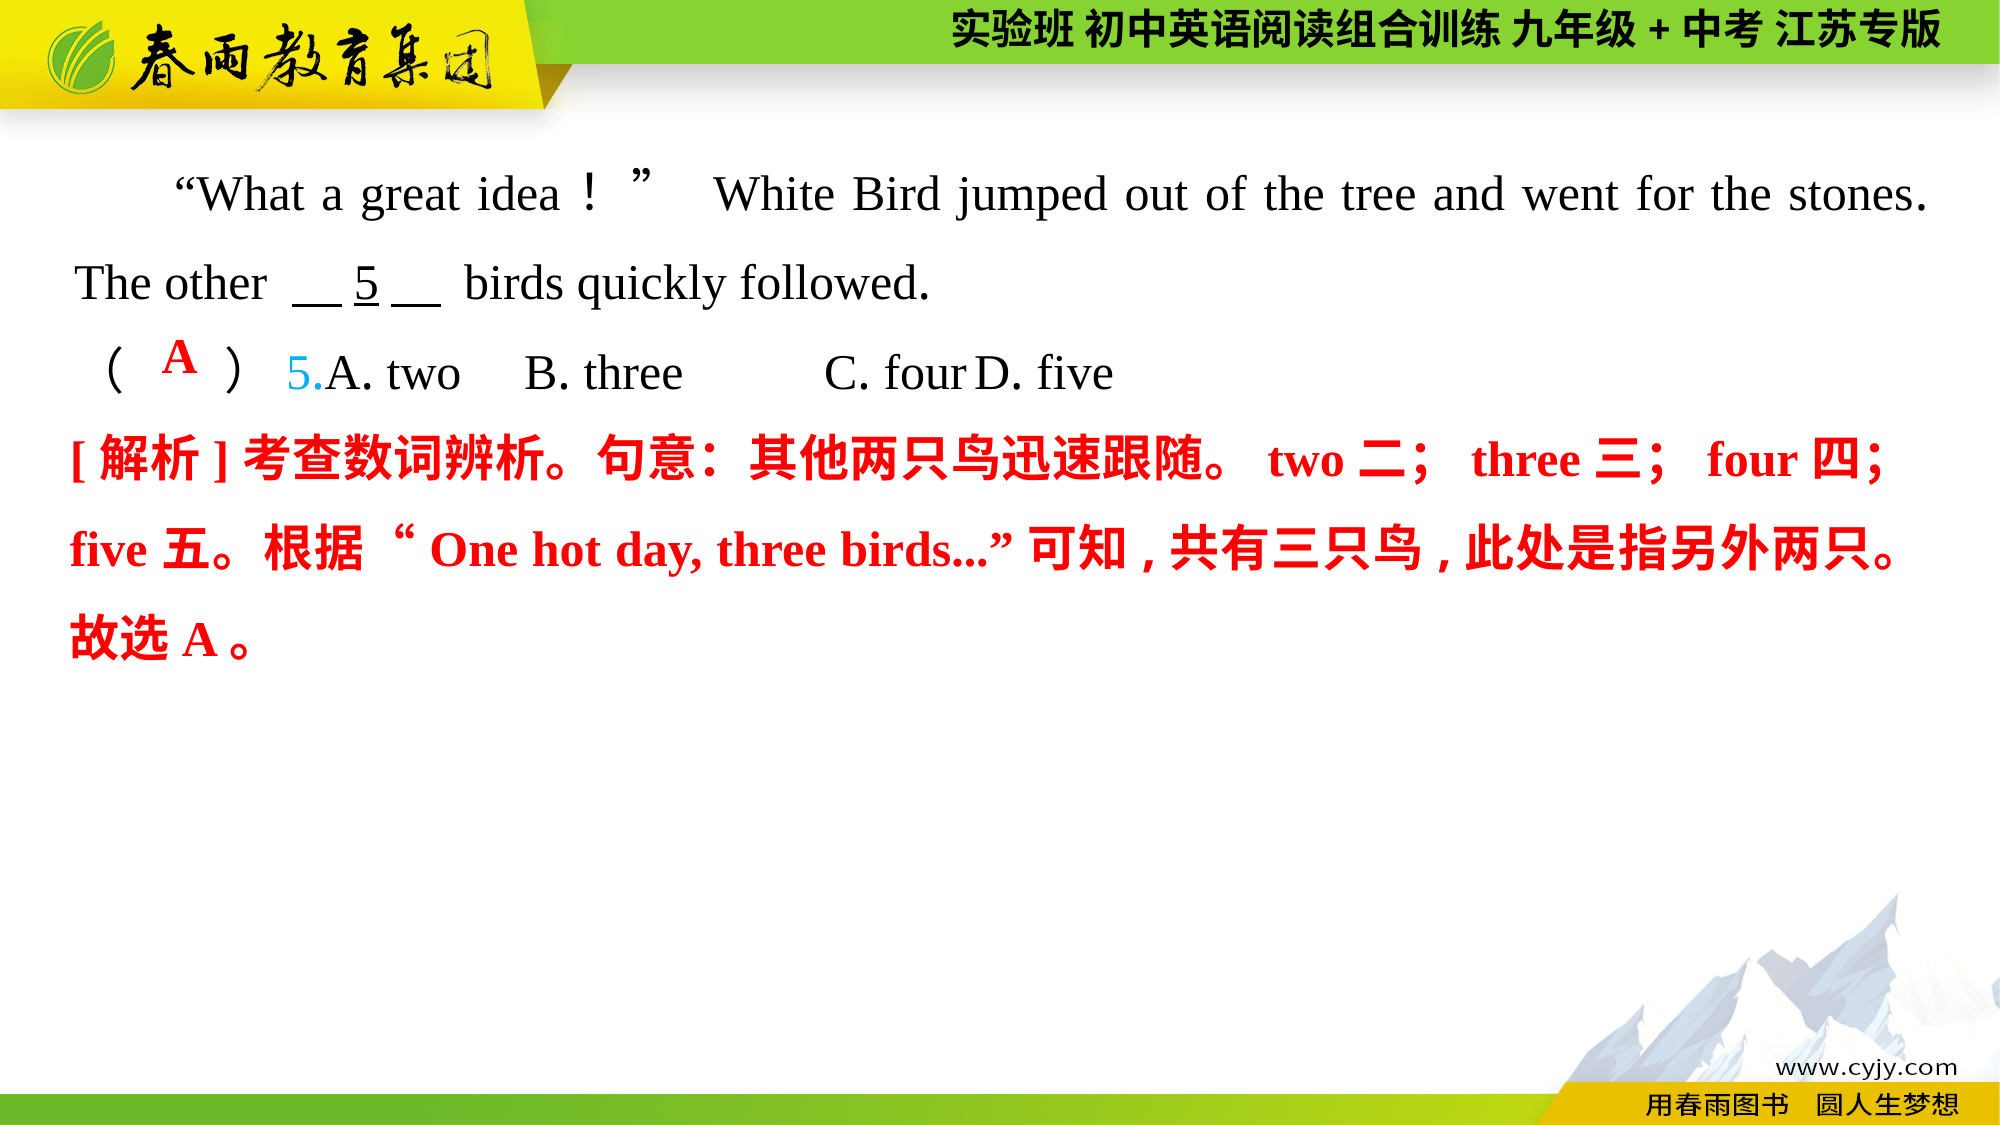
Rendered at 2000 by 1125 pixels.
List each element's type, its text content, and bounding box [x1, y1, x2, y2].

text_box （ ）5.A. two B. three C. four D. five [59, 302, 1944, 408]
text_box [解析]考查数词辨析。句意：其他两只鸟迅速跟随。two二；three三；four四；five五。根据“One hot day, three birds...”可知,共有三只鸟,此处是指另外两只。故选A。 [54, 388, 1939, 674]
text_box A [146, 316, 213, 388]
picture [0, 0, 2000, 1125]
list “What a great idea！” White Bird jumped out of the tree and went for the stones. The other 5 birds quickly followed. [59, 122, 1944, 302]
